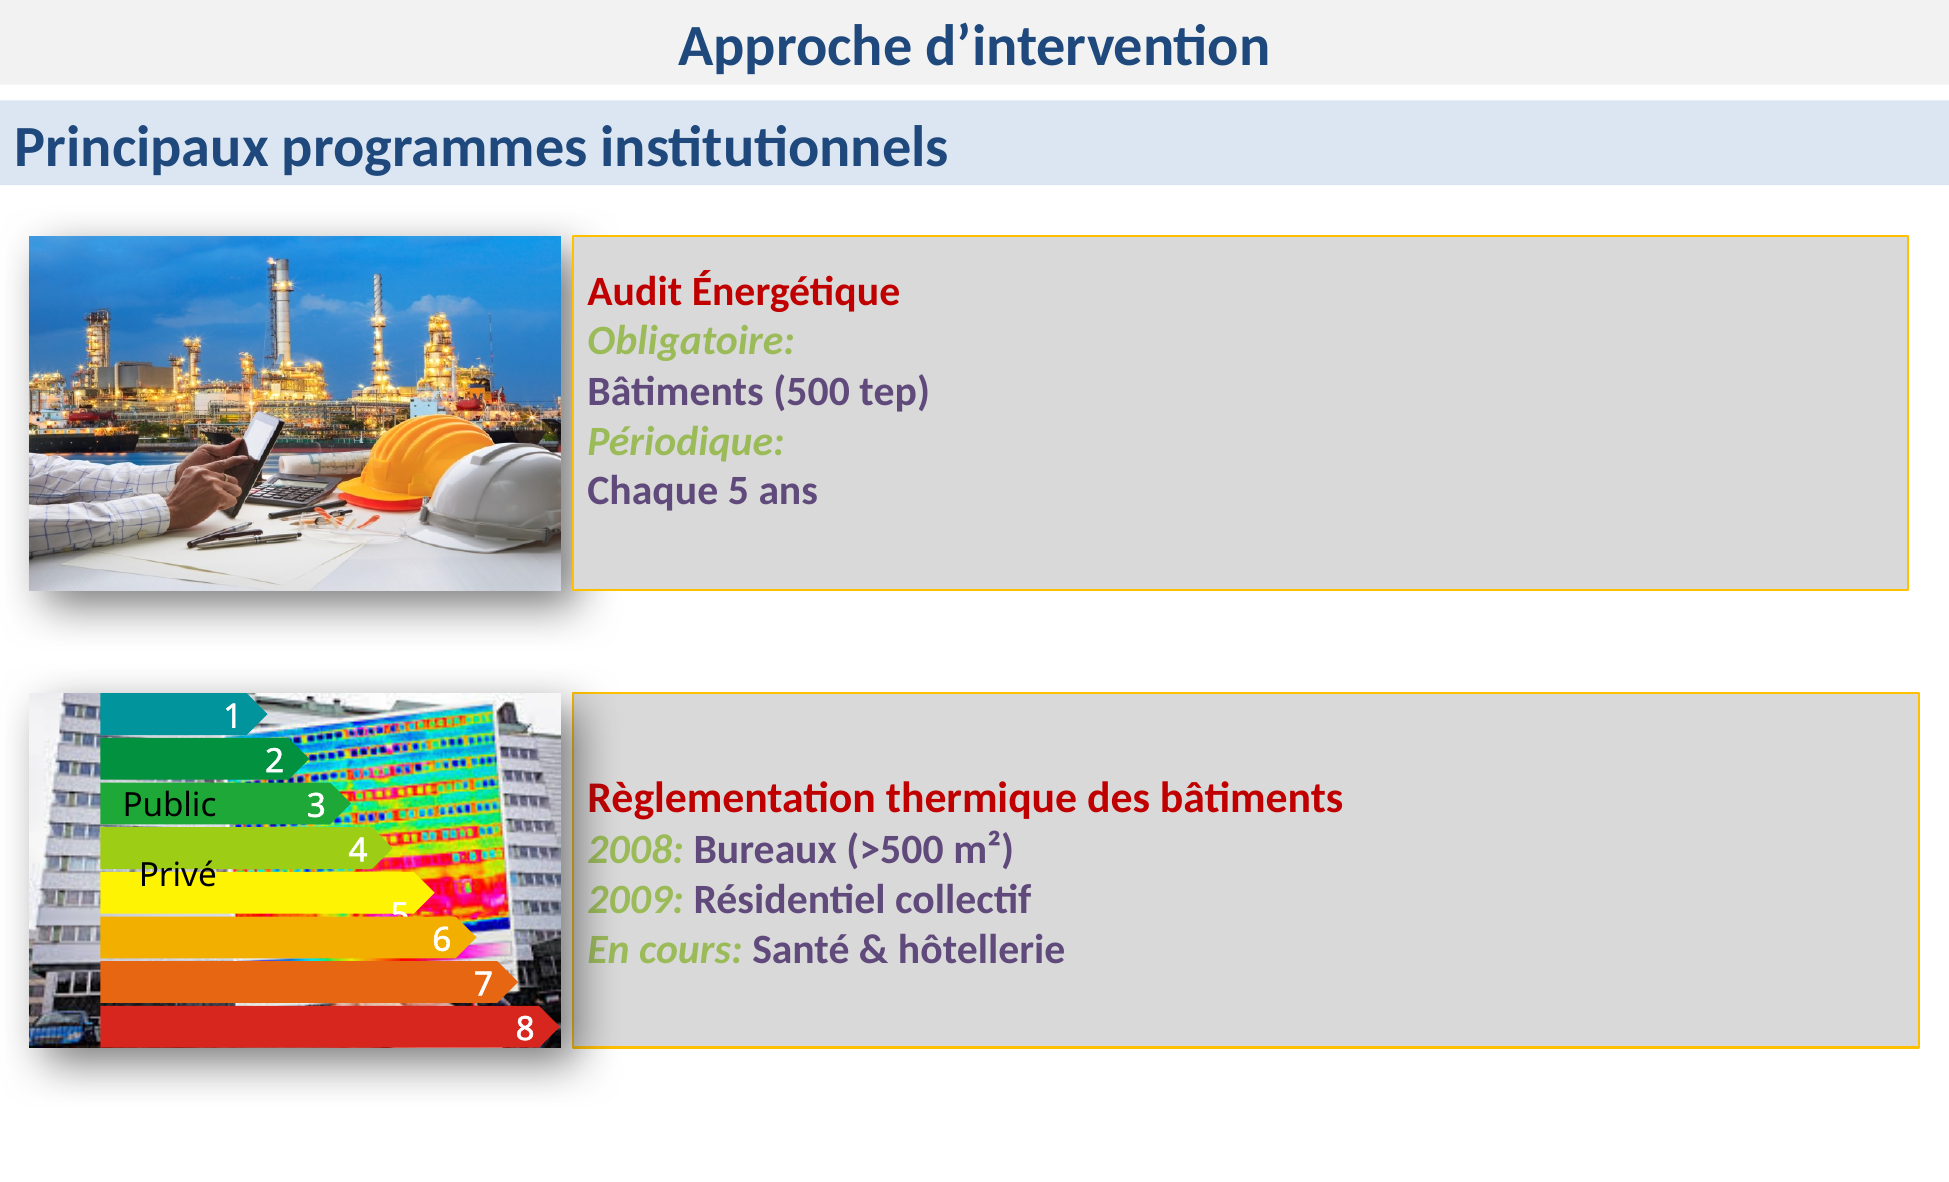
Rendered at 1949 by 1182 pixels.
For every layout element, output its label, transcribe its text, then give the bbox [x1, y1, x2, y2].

text_box Approche d’intervention [0, 0, 1949, 85]
text_box Audit Énergétique Obligatoire: Bâtiments (500 tep) Périodique: Chaque 5 ans [571, 234, 1910, 593]
text_box Principaux programmes institutionnels [0, 100, 1949, 186]
picture [29, 235, 562, 591]
picture [29, 692, 562, 1048]
text_box Règlementation thermique des bâtiments 2008: Bureaux (>500 m²) 2009: Résidentiel collectif En cours: Santé & hôtellerie [594, 691, 1922, 1050]
